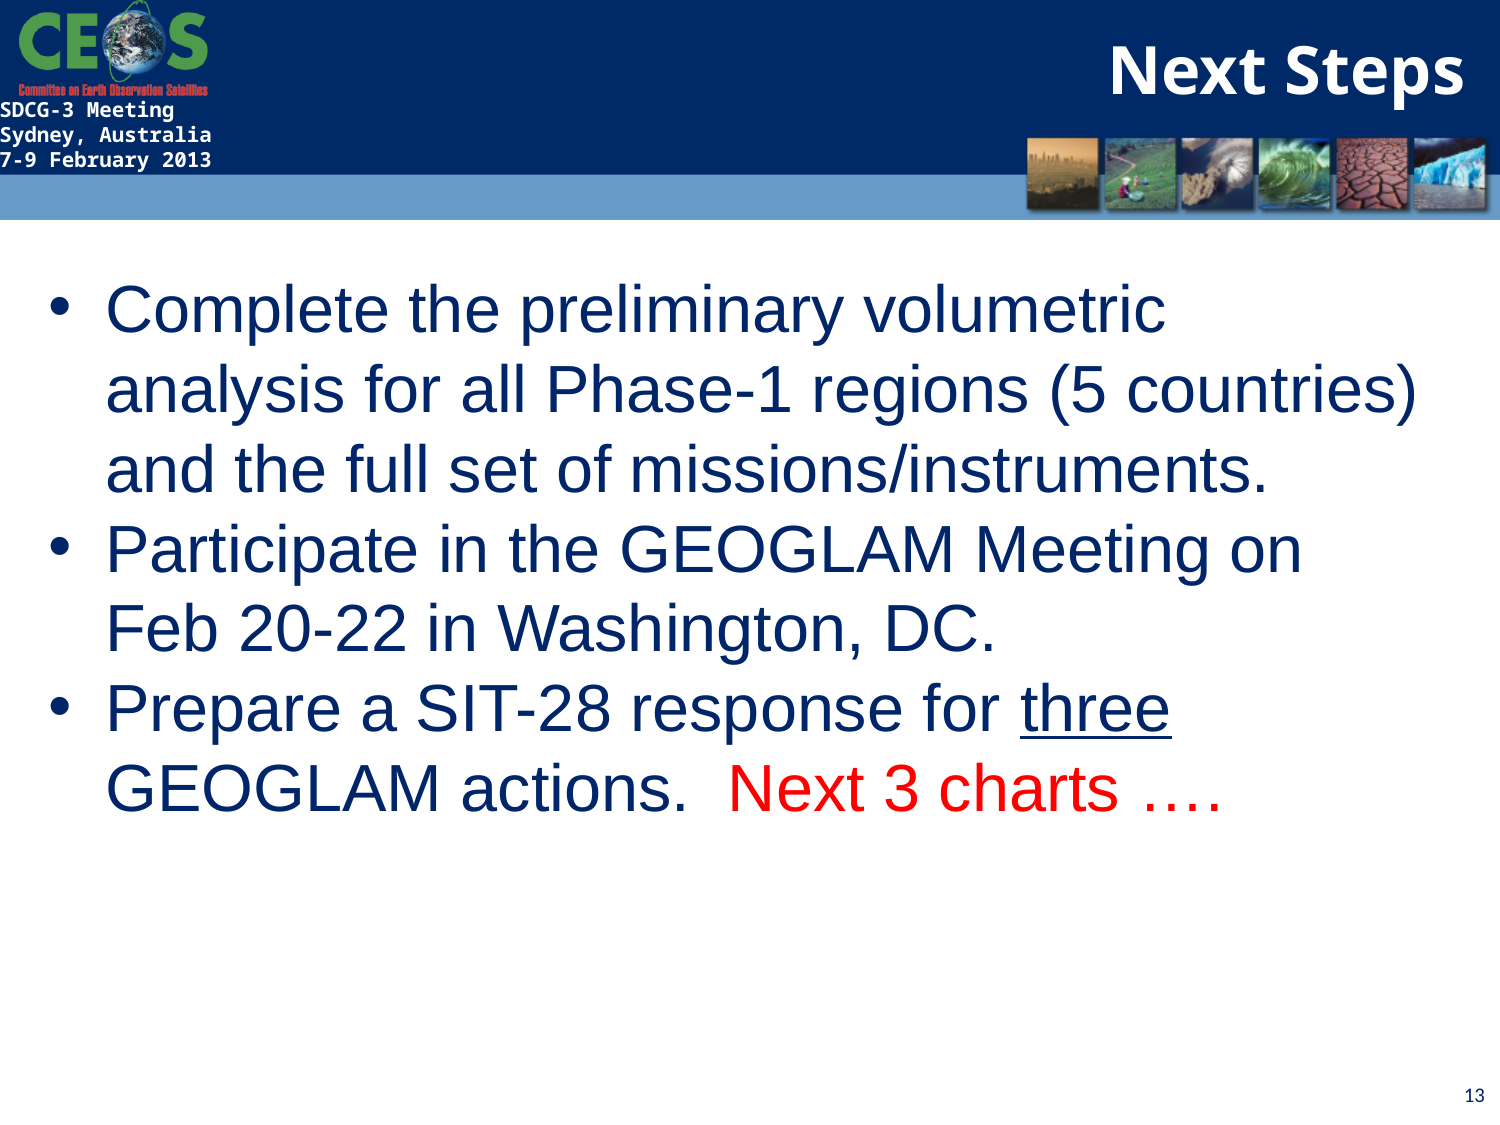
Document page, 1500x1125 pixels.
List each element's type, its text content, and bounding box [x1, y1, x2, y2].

text_box Next Steps [519, 18, 1481, 118]
text_box Complete the preliminary volumetric analysis for all Phase-1 regions (5 countries) and the full set of missions/instruments. Participate in the GEOGLAM Meeting on Feb 20-22 in Washington, DC. Prepare a SIT-28 response for three GEOGLAM actions. Next 3 charts …. [34, 258, 1442, 833]
picture [0, 0, 1500, 220]
slide_number 13 [1187, 1073, 1500, 1125]
